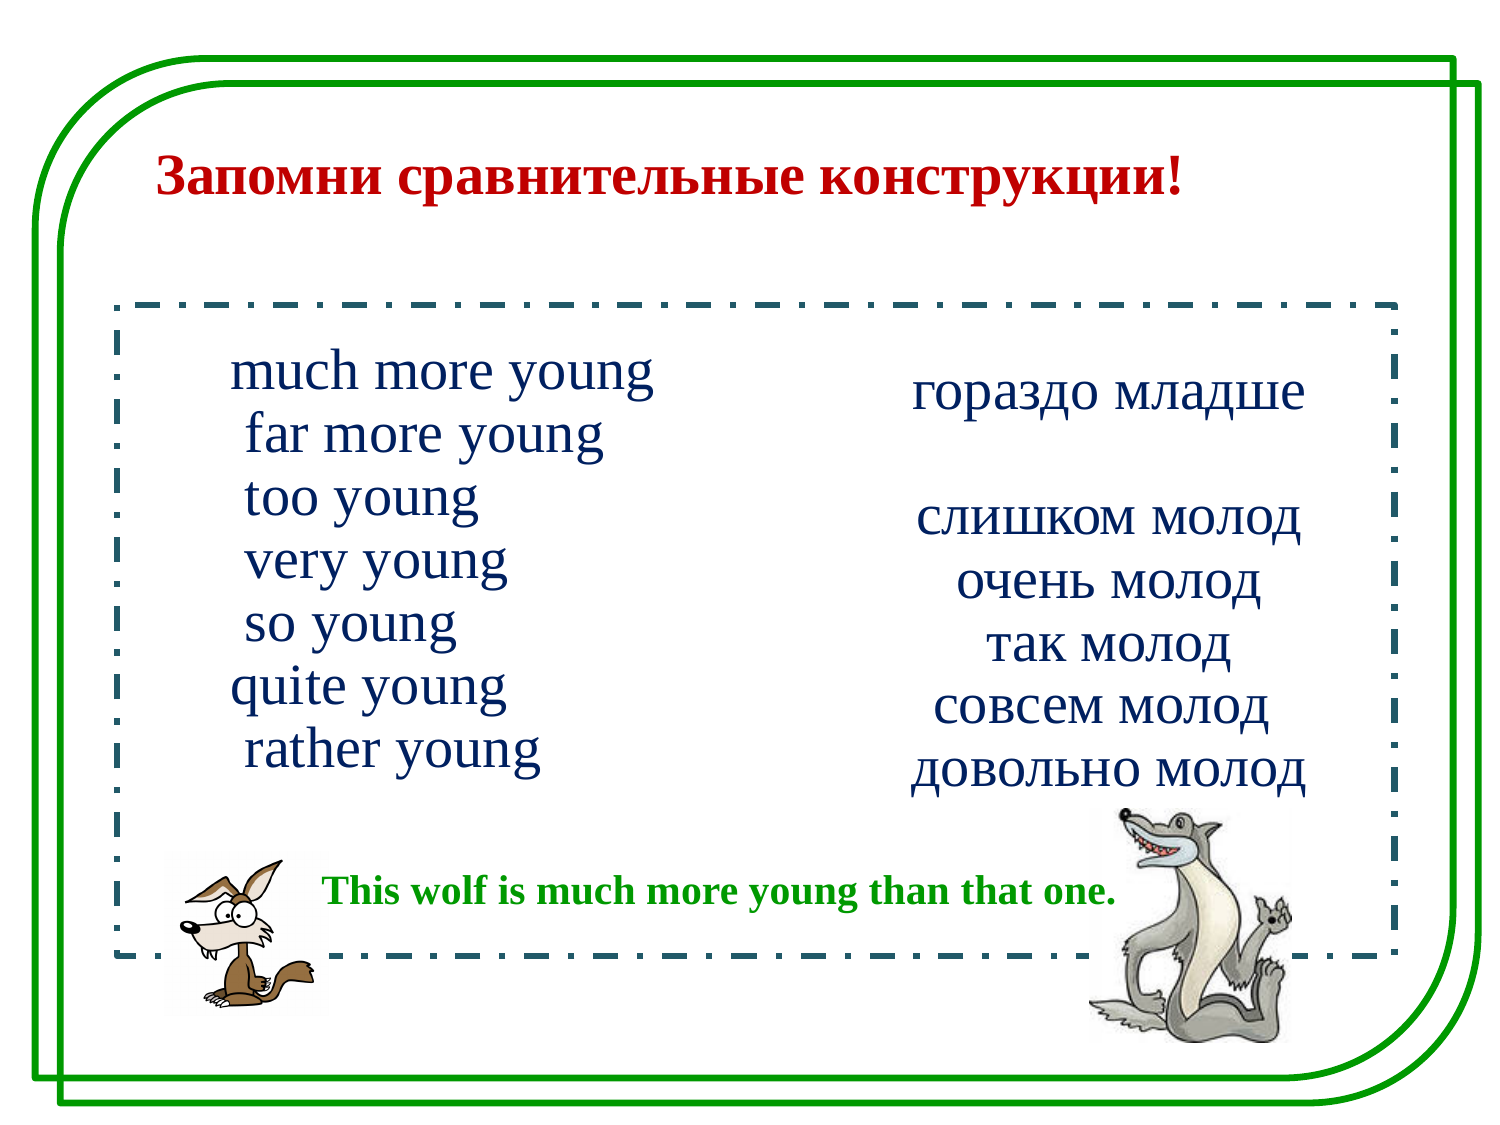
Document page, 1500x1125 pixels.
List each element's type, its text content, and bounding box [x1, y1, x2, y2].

text_box [58, 81, 1481, 1106]
text_box much more young far more young too young very young so young quite young rather young [140, 332, 680, 788]
text_box Запомни сравнительные конструкции! [140, 128, 1254, 259]
text_box [33, 56, 1456, 1081]
text_box [117, 304, 1395, 956]
text_box гораздо младше слишком молод очень молод так молод совсем молод довольно молод [796, 351, 1347, 807]
picture [1089, 808, 1292, 1044]
text_box This wolf is much more young than that one. [331, 855, 1084, 921]
picture [163, 851, 329, 1016]
